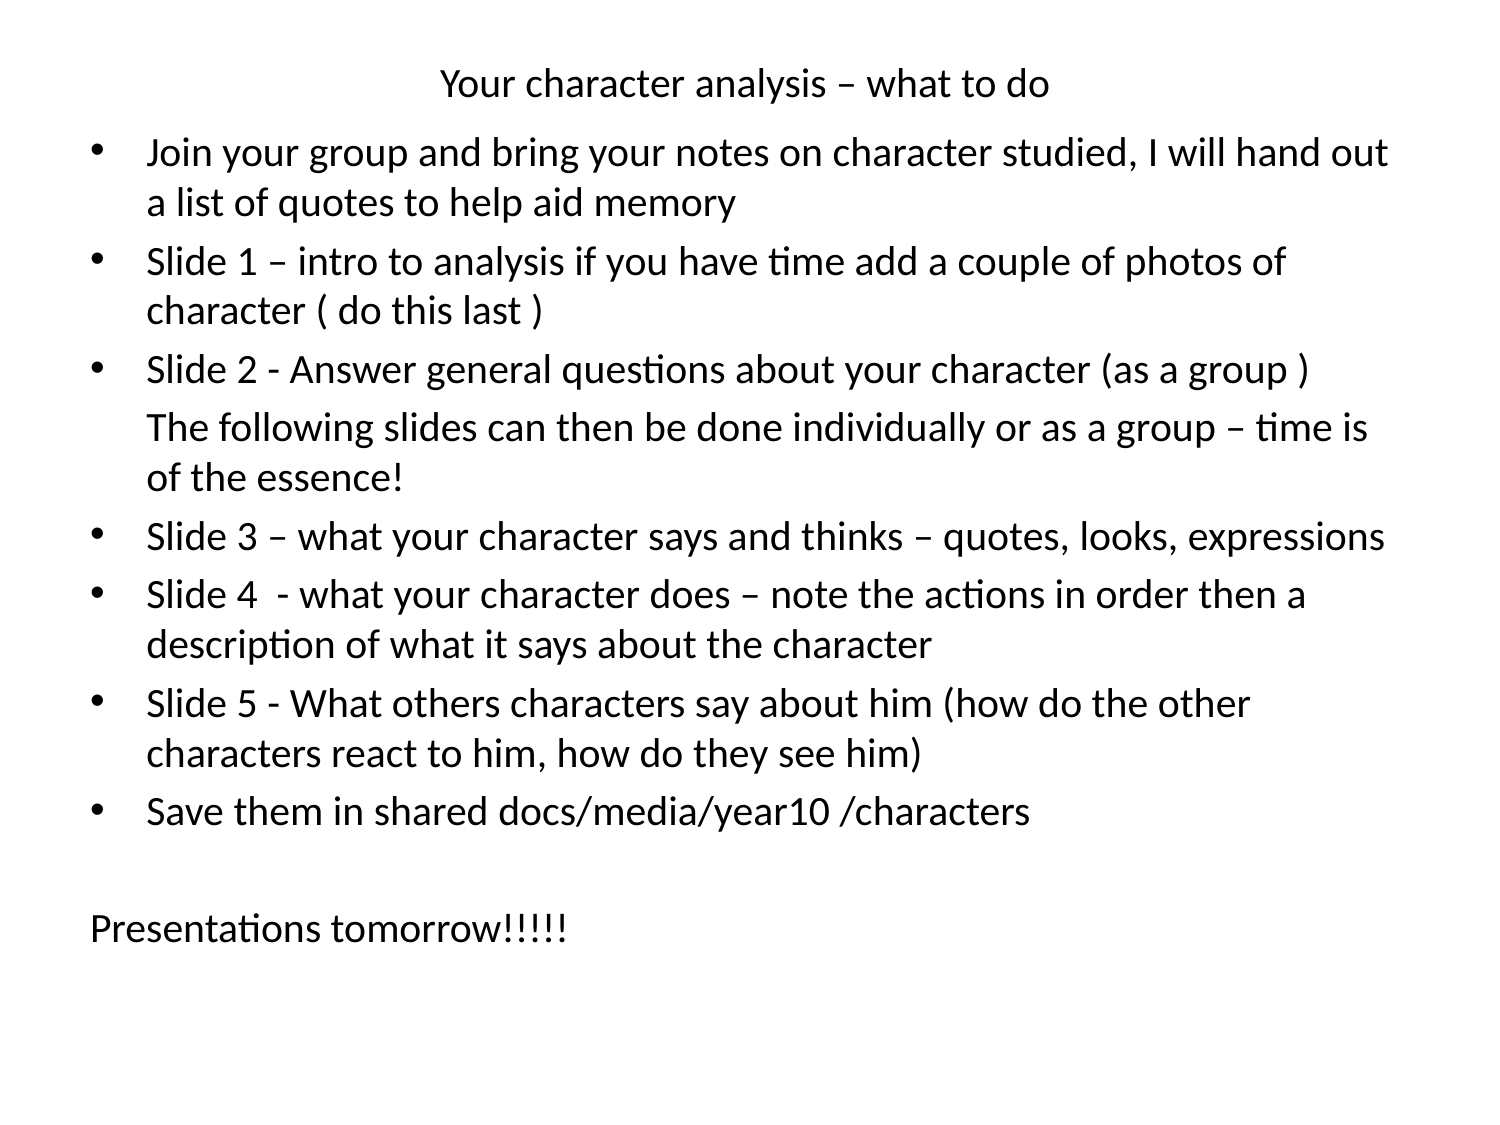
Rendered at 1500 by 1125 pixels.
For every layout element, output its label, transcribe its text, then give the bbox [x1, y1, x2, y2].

title Your character analysis – what to do [75, 45, 1425, 117]
list Join your group and bring your notes on character studied, I will hand out a list of quotes to help aid memory Slide 1 – intro to analysis if you have time add a couple of photos of character ( do this last ) Slide 2 - Answer general questions about your character (as a group ) The following slides can then be done individually or as a group – time is of the essence! Slide 3 – what your character says and thinks – quotes, looks, expressions Slide 4 - what your character does – note the actions in order then a description of what it says about the character Slide 5 - What others characters say about him (how do the other characters react to him, how do they see him) Save them in shared docs/media/year10 /characters Presentations tomorrow!!!!! [75, 117, 1425, 1005]
